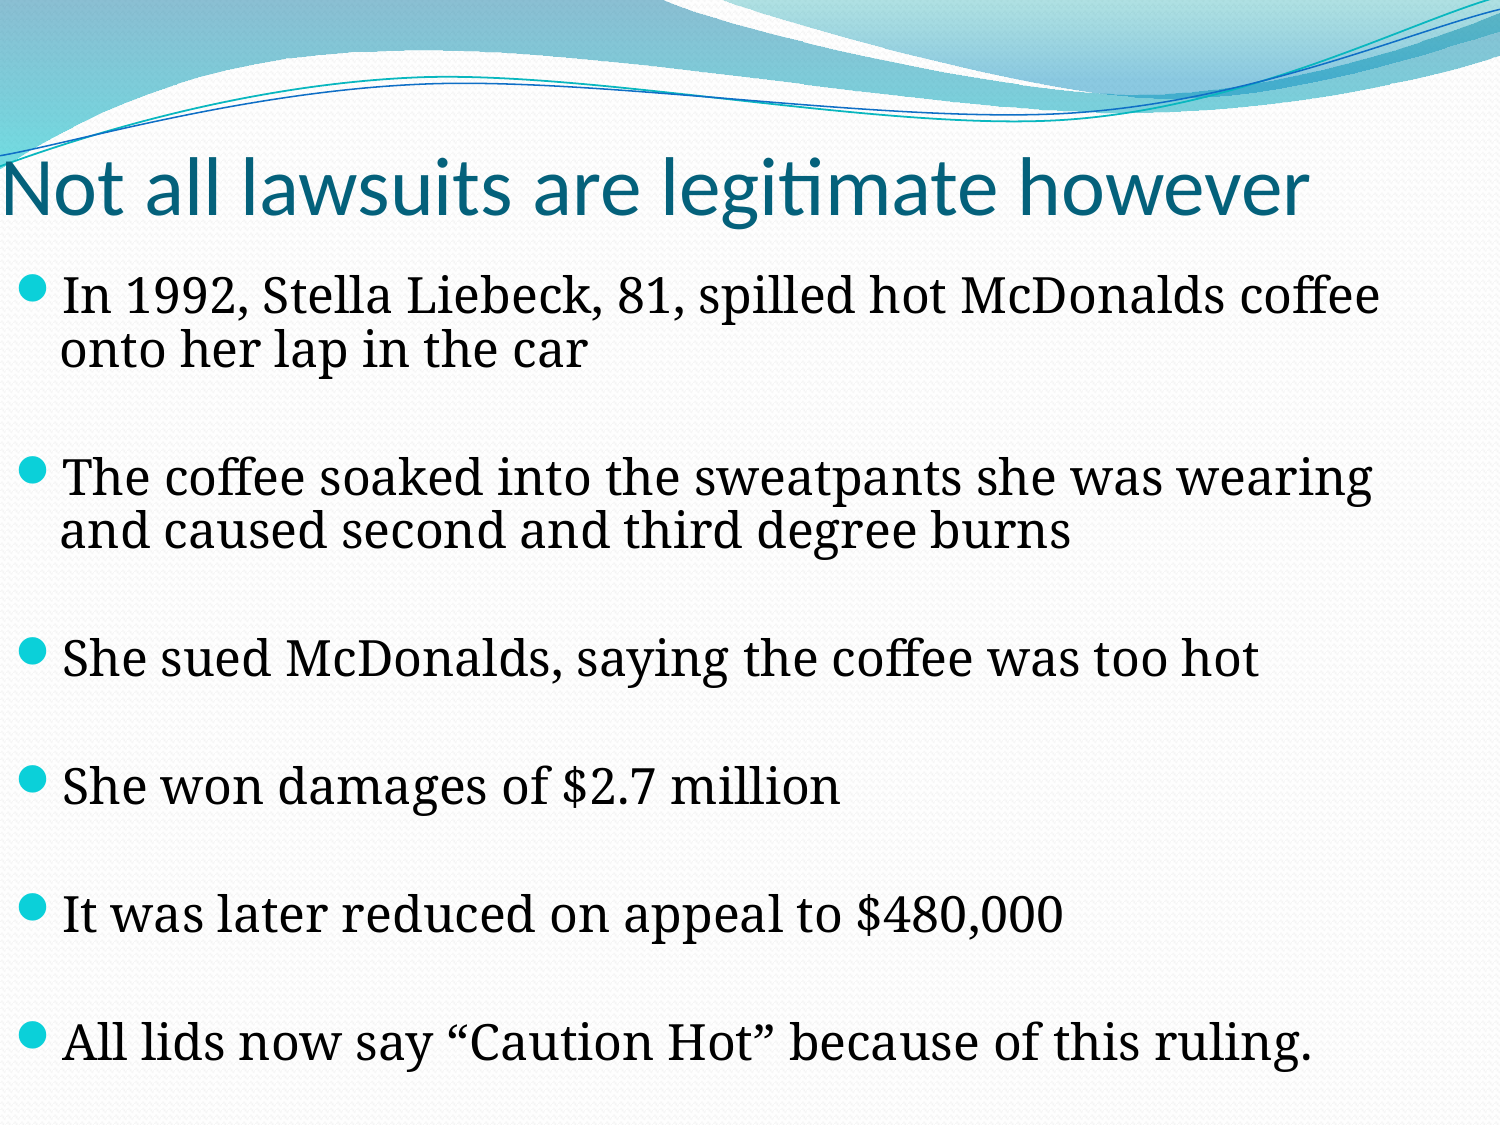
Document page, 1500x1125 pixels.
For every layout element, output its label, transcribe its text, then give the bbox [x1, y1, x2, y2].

list In 1992, Stella Liebeck, 81, spilled hot McDonalds coffee onto her lap in the car The coffee soaked into the sweatpants she was wearing and caused second and third degree burns She sued McDonalds, saying the coffee was too hot She won damages of $2.7 million It was later reduced on appeal to $480,000 All lids now say “Caution Hot” because of this ruling. [0, 262, 1450, 1100]
title Not all lawsuits are legitimate however [0, 45, 1350, 233]
